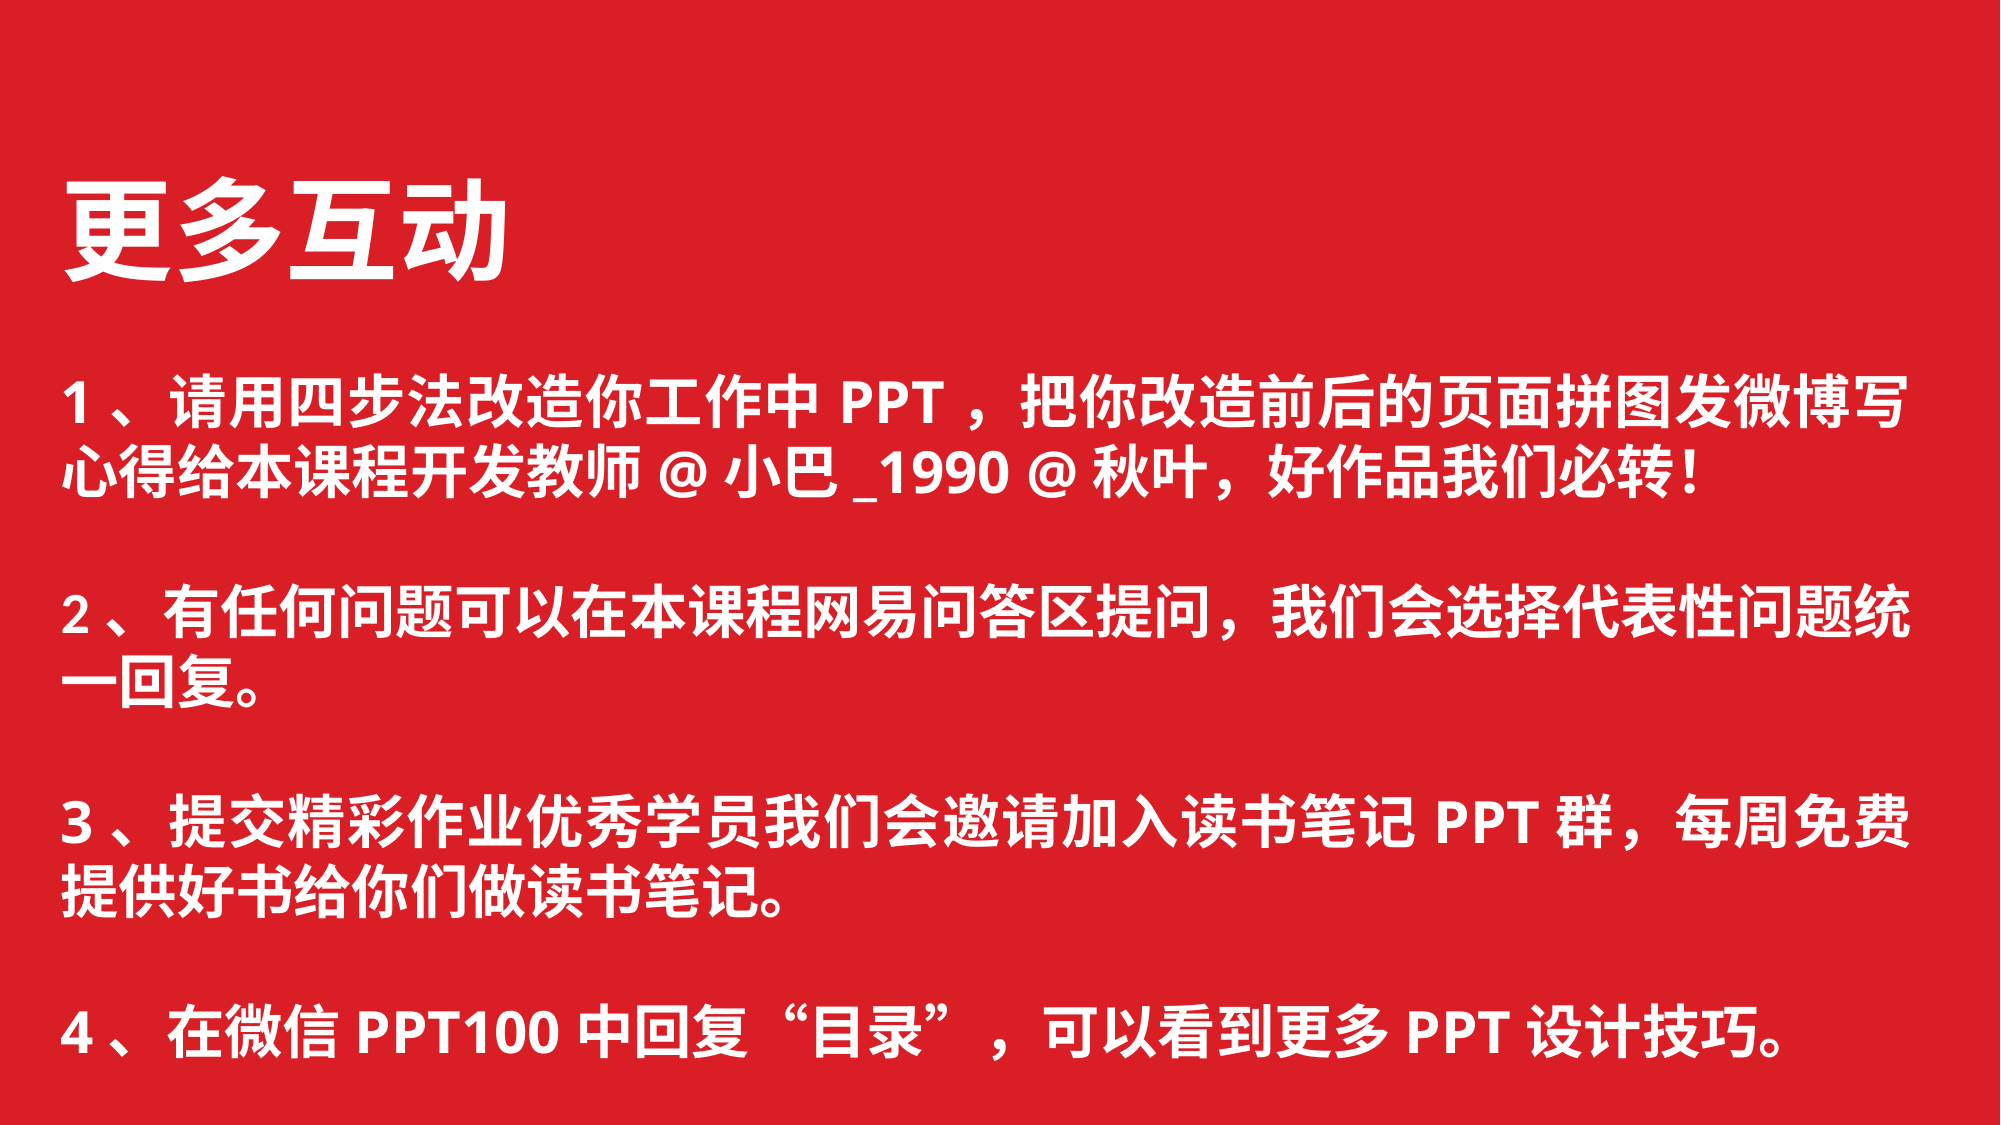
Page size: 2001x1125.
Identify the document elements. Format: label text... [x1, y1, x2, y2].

text_box 更多互动 1、请用四步法改造你工作中PPT，把你改造前后的页面拼图发微博写心得给本课程开发教师@小巴_1990 @秋叶，好作品我们必转！ 2、有任何问题可以在本课程网易问答区提问，我们会选择代表性问题统一回复。 3、提交精彩作业优秀学员我们会邀请加入读书笔记PPT群，每周免费提供好书给你们做读书笔记。 4、在微信PPT100中回复“目录”，可以看到更多PPT设计技巧。 [45, 153, 1927, 1125]
